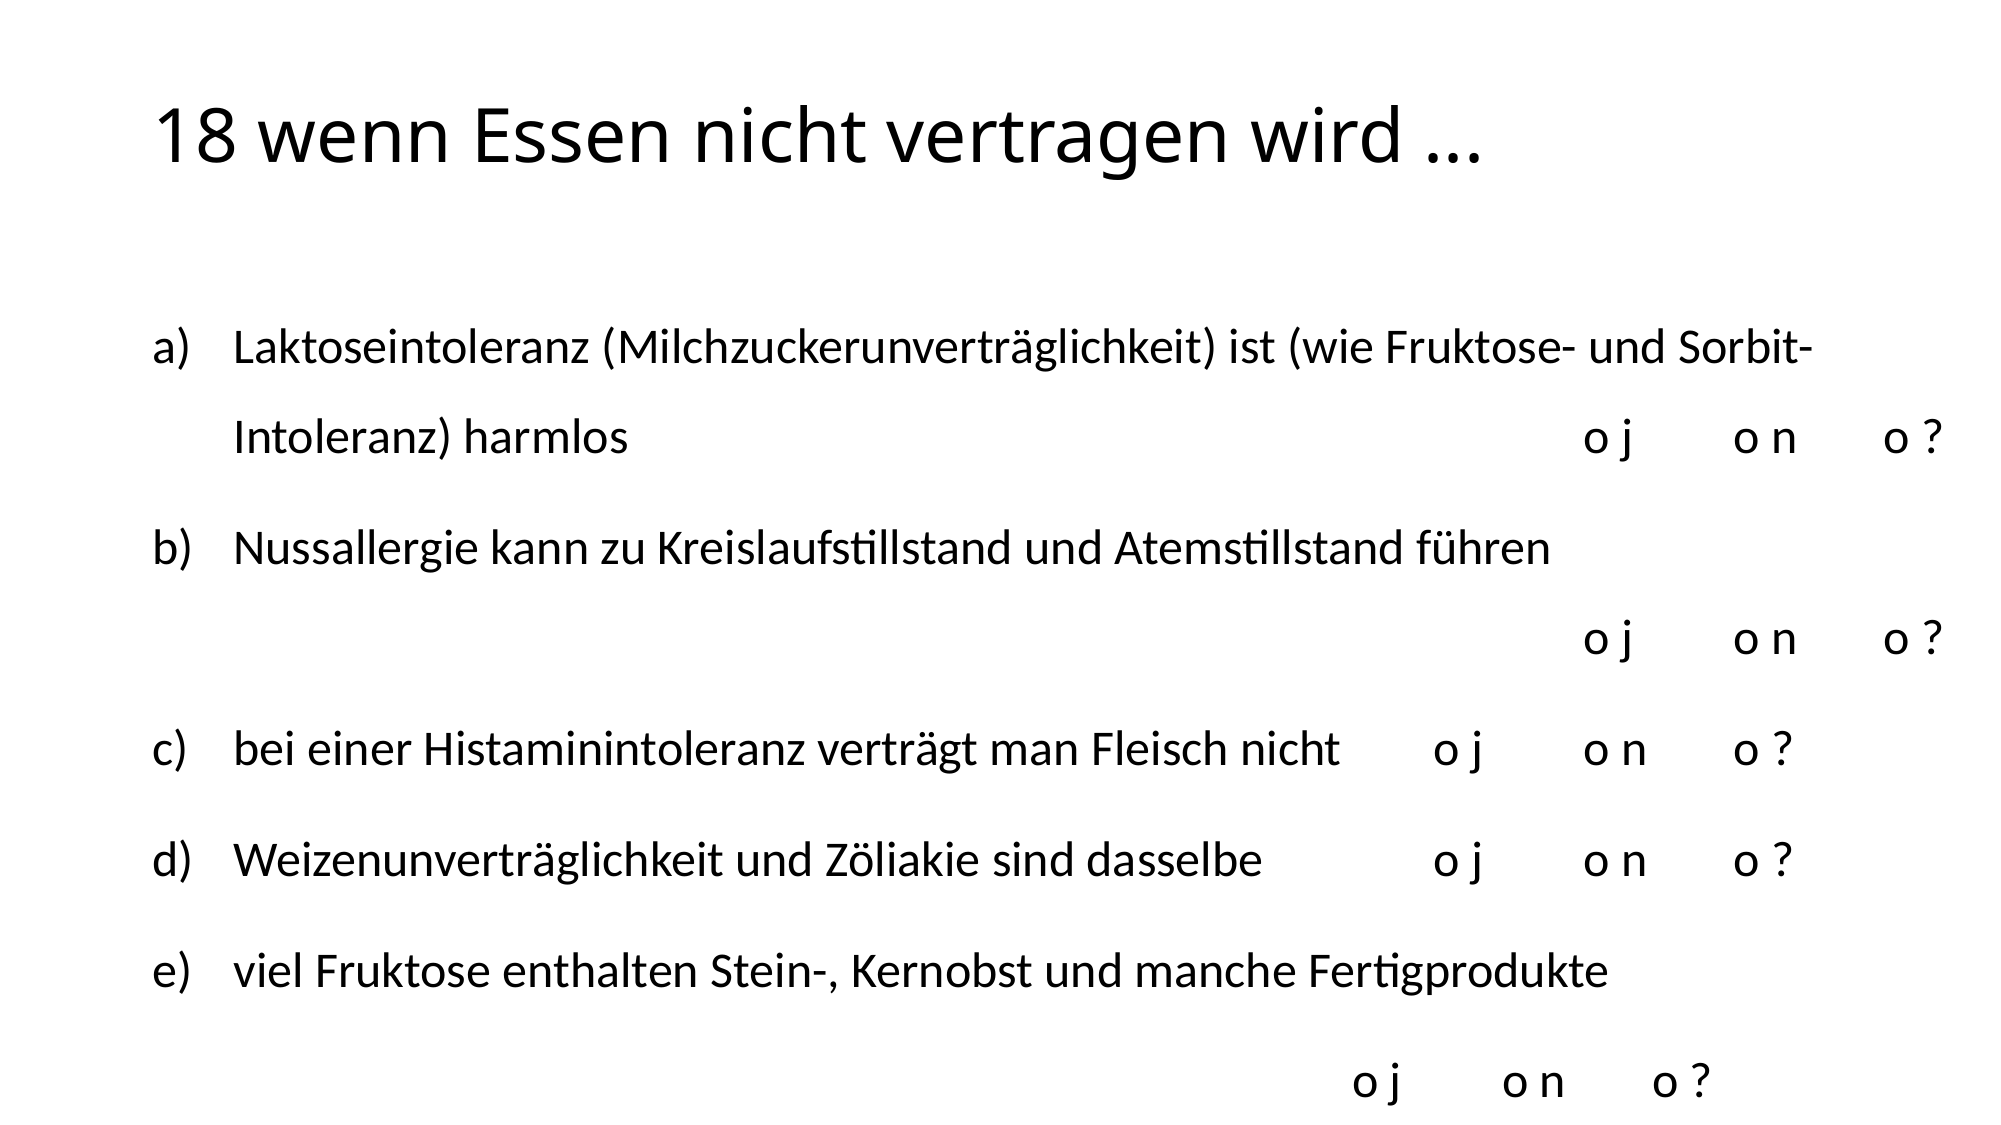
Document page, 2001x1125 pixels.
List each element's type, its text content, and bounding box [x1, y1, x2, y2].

list Laktoseintoleranz (Milchzuckerunverträglichkeit) ist (wie Fruktose- und Sorbit-Intoleranz) harmlos o j o n o ? Nussallergie kann zu Kreislaufstillstand und Atemstillstand führen o j o n o ? bei einer Histaminintoleranz verträgt man Fleisch nicht o j o n o ? Weizenunverträglichkeit und Zöliakie sind dasselbe o j o n o ? viel Fruktose enthalten Stein-, Kernobst und manche Fertigprodukte o j o n o ? [137, 276, 2000, 1125]
title 18 wenn Essen nicht vertragen wird ... [137, 0, 1863, 276]
